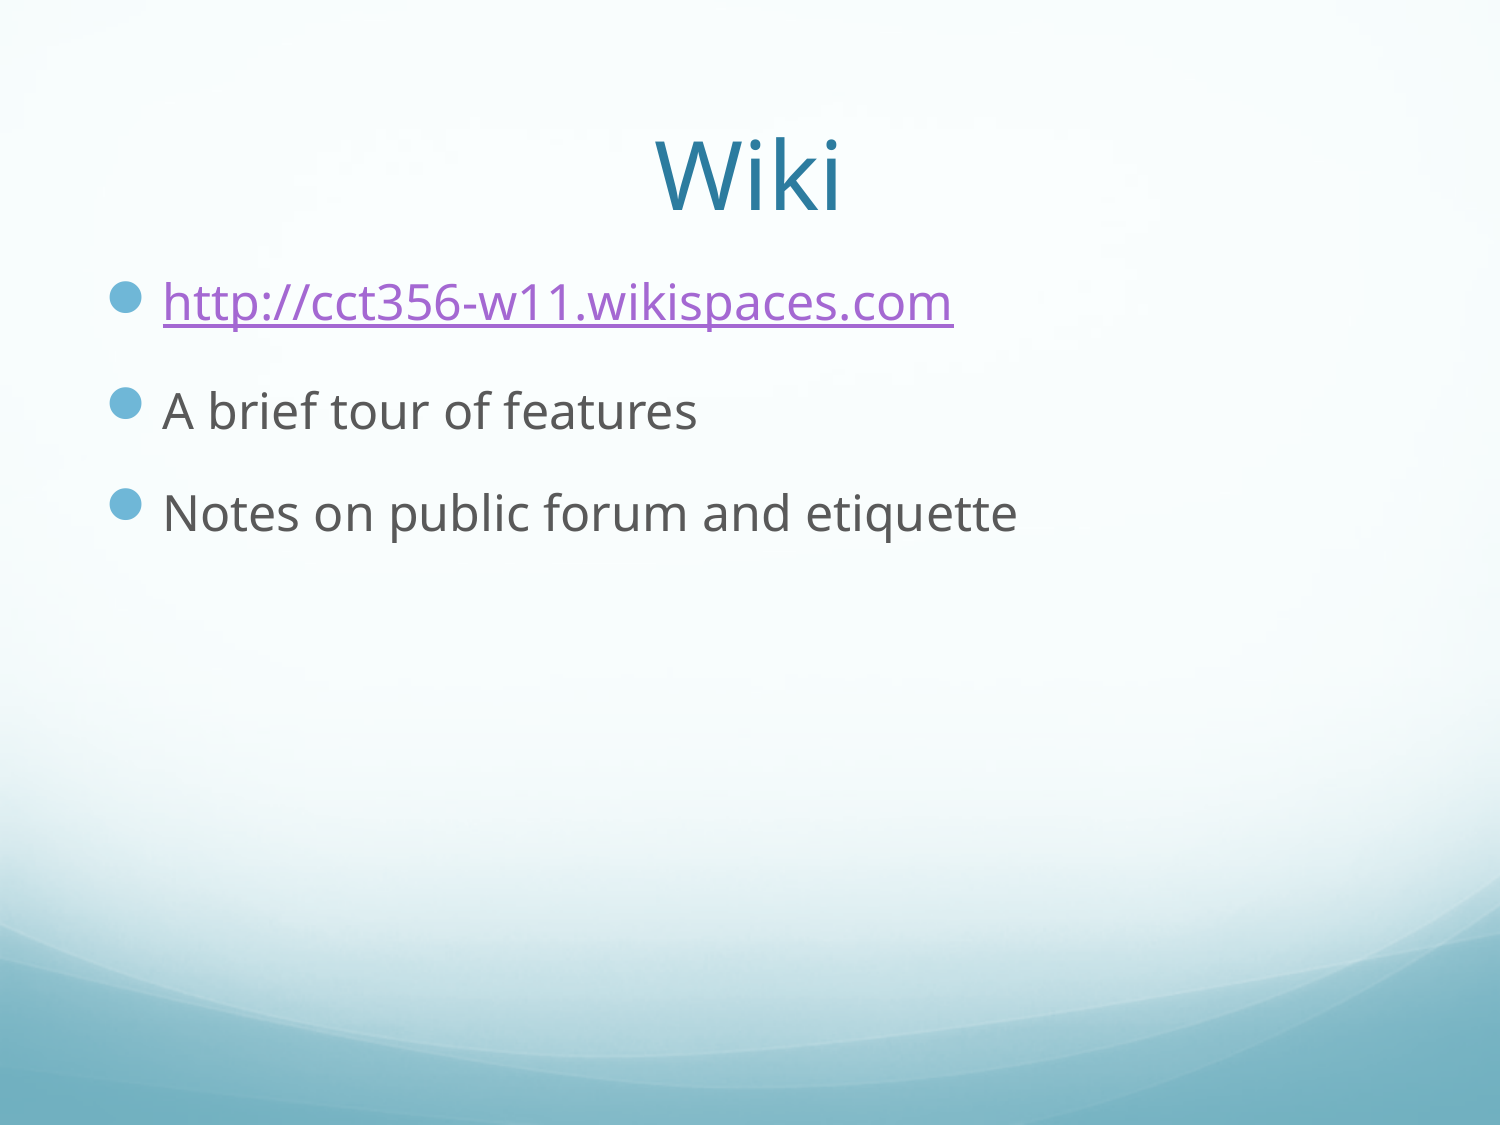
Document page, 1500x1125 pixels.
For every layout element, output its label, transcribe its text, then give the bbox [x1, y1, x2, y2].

list http://cct356-w11.wikispaces.com A brief tour of features Notes on public forum and etiquette [90, 262, 1410, 975]
title Wiki [90, 17, 1410, 237]
